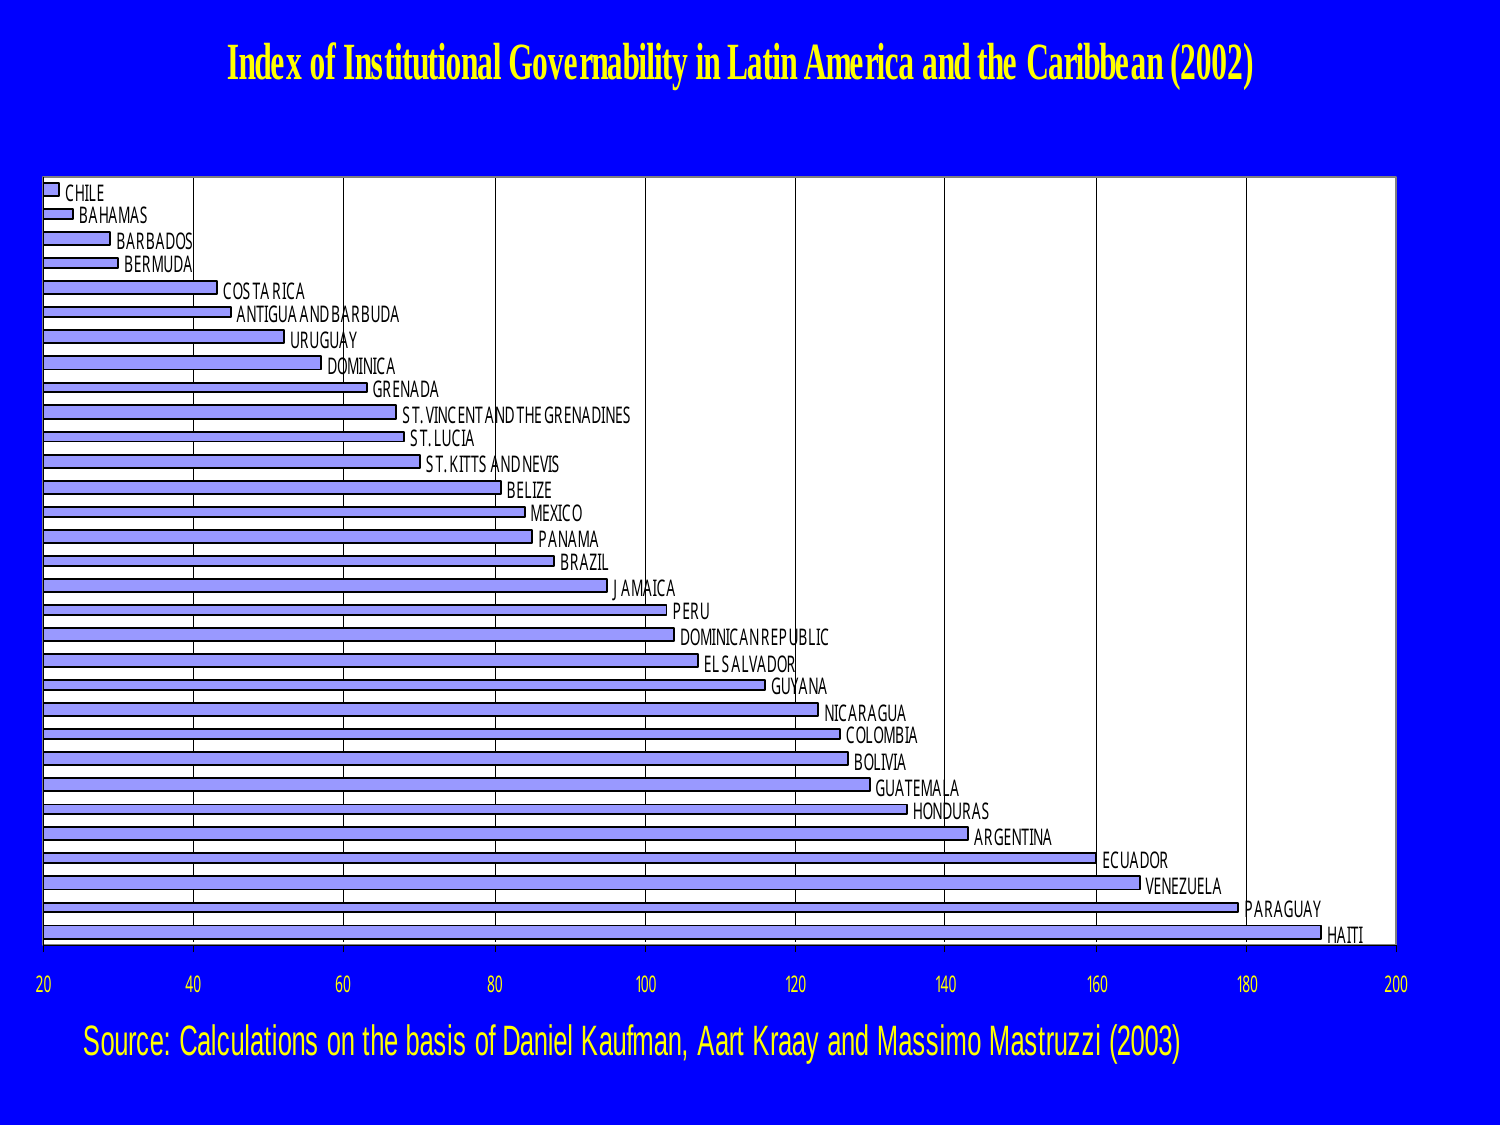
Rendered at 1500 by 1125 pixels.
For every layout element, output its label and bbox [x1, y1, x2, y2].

text_box [0, 0, 1476, 1125]
